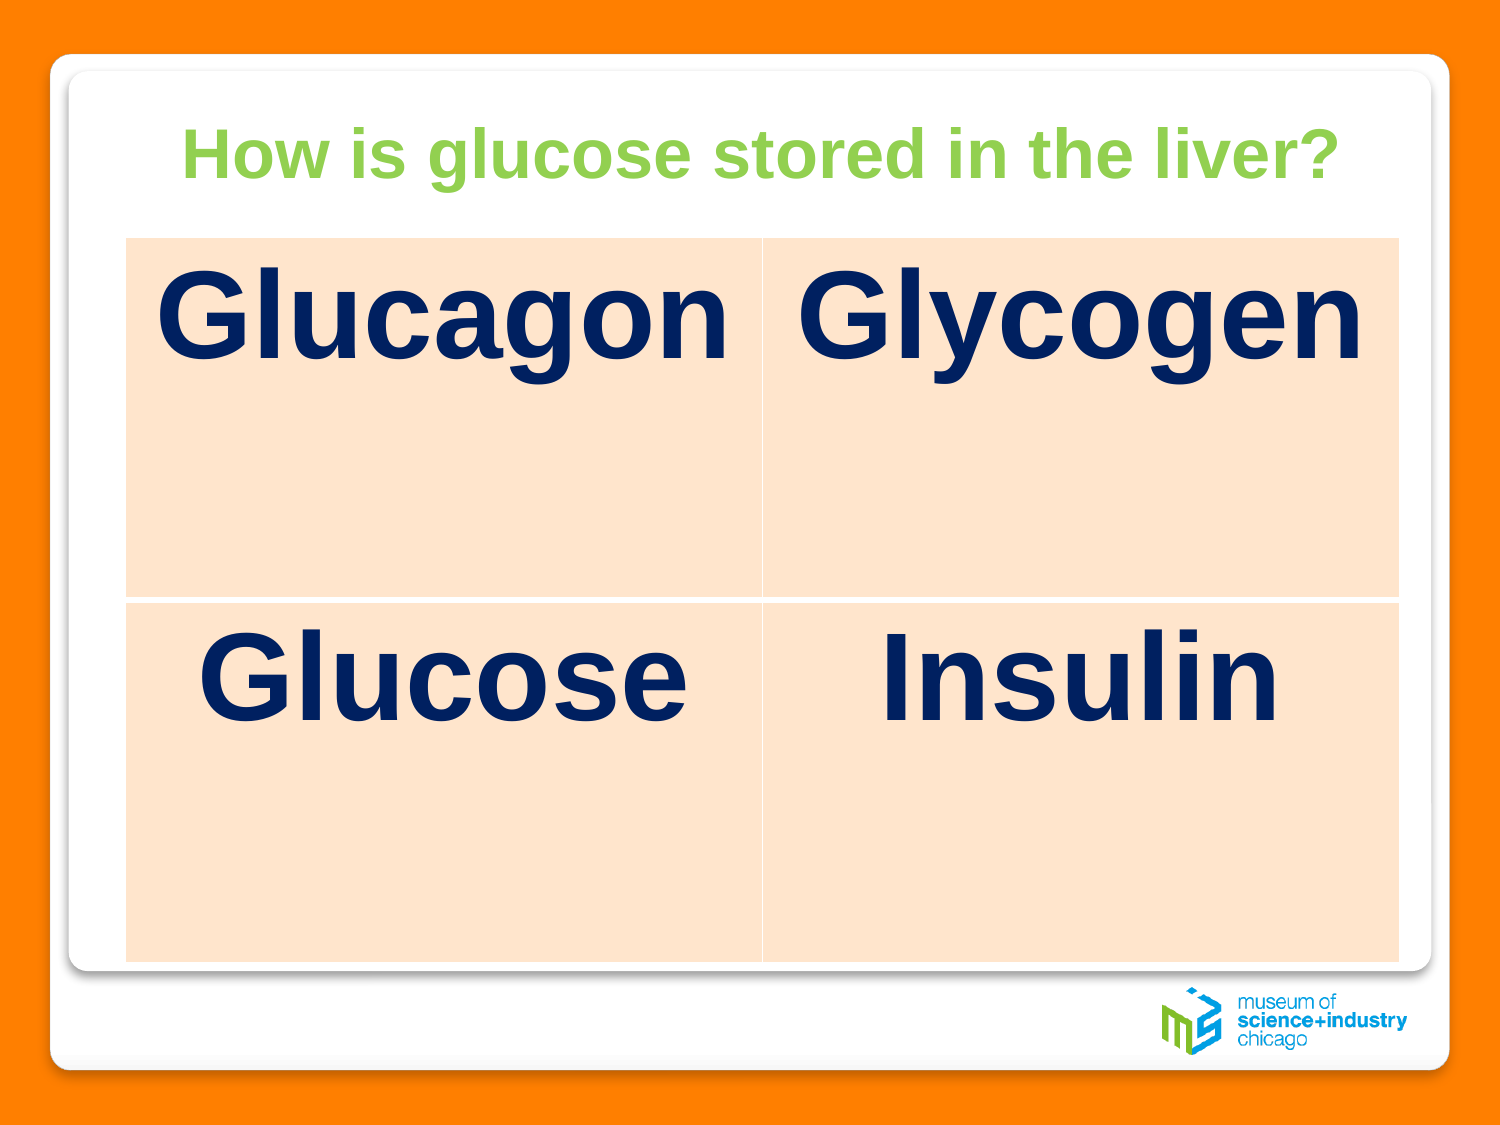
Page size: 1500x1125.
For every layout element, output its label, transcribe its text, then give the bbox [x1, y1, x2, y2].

title How is glucose stored in the liver? [125, 99, 1400, 200]
table_header Glucagon [126, 238, 762, 597]
table_cell Glucose [126, 603, 762, 962]
picture [1162, 987, 1407, 1055]
table_header Glycogen [763, 238, 1399, 597]
table_cell Insulin [763, 603, 1399, 962]
